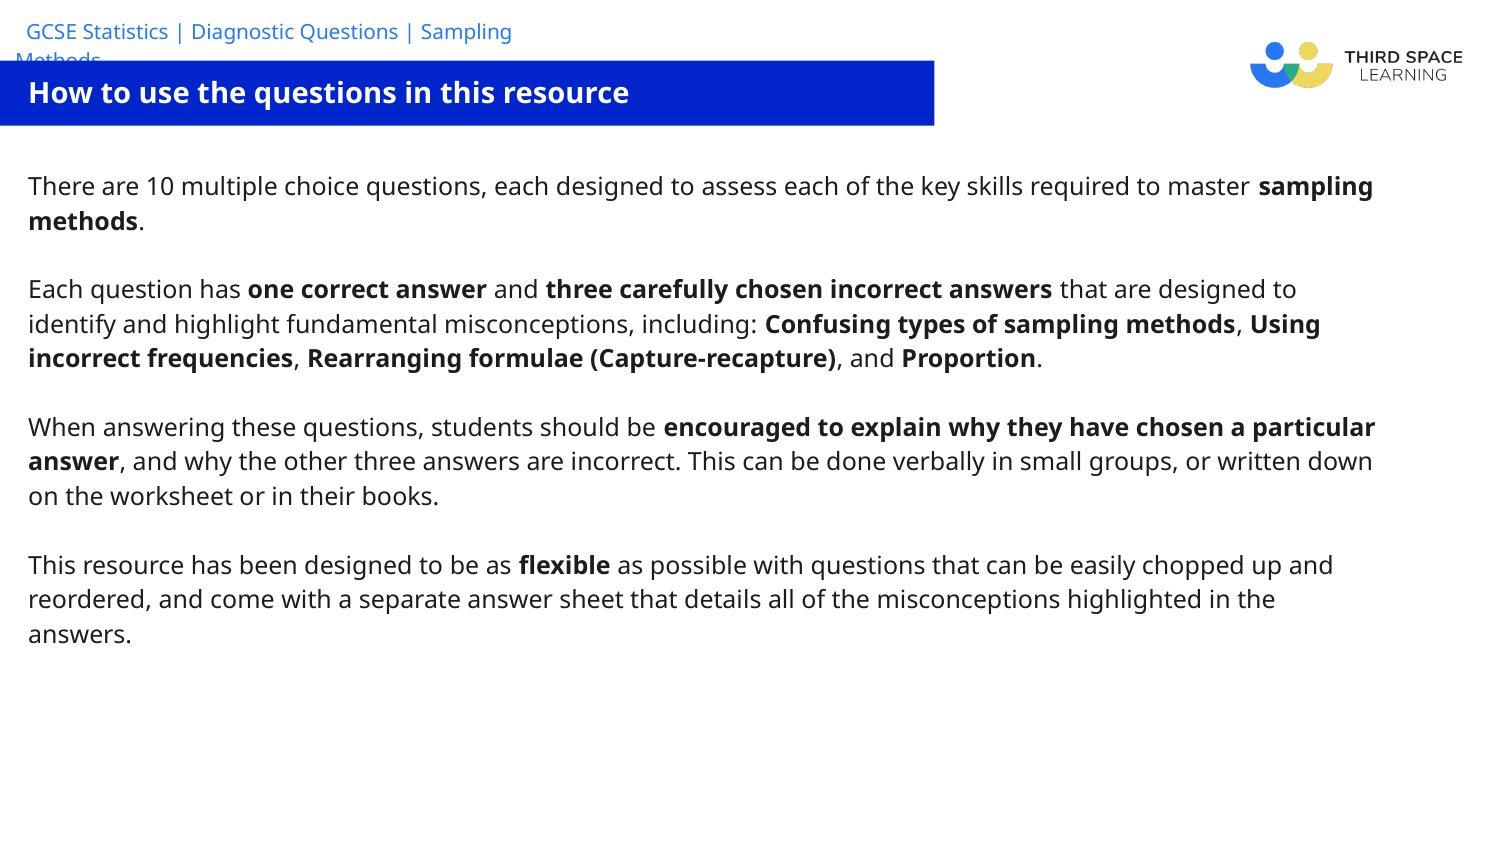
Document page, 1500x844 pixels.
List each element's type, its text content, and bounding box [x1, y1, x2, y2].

picture [1250, 33, 1465, 99]
text_box How to use the questions in this resource [13, 59, 658, 125]
text_box There are 10 multiple choice questions, each designed to assess each of the key skills required to master sampling methods. Each question has one correct answer and three carefully chosen incorrect answers that are designed to identify and highlight fundamental misconceptions, including: Confusing types of sampling methods, Using incorrect frequencies, Rearranging formulae (Capture-recapture), and Proportion. When answering these questions, students should be encouraged to explain why they have chosen a particular answer, and why the other three answers are incorrect. This can be done verbally in small groups, or written down on the worksheet or in their books. This resource has been designed to be as flexible as possible with questions that can be easily chopped up and reordered, and come with a separate answer sheet that details all of the misconceptions highlighted in the answers. [13, 151, 1403, 632]
